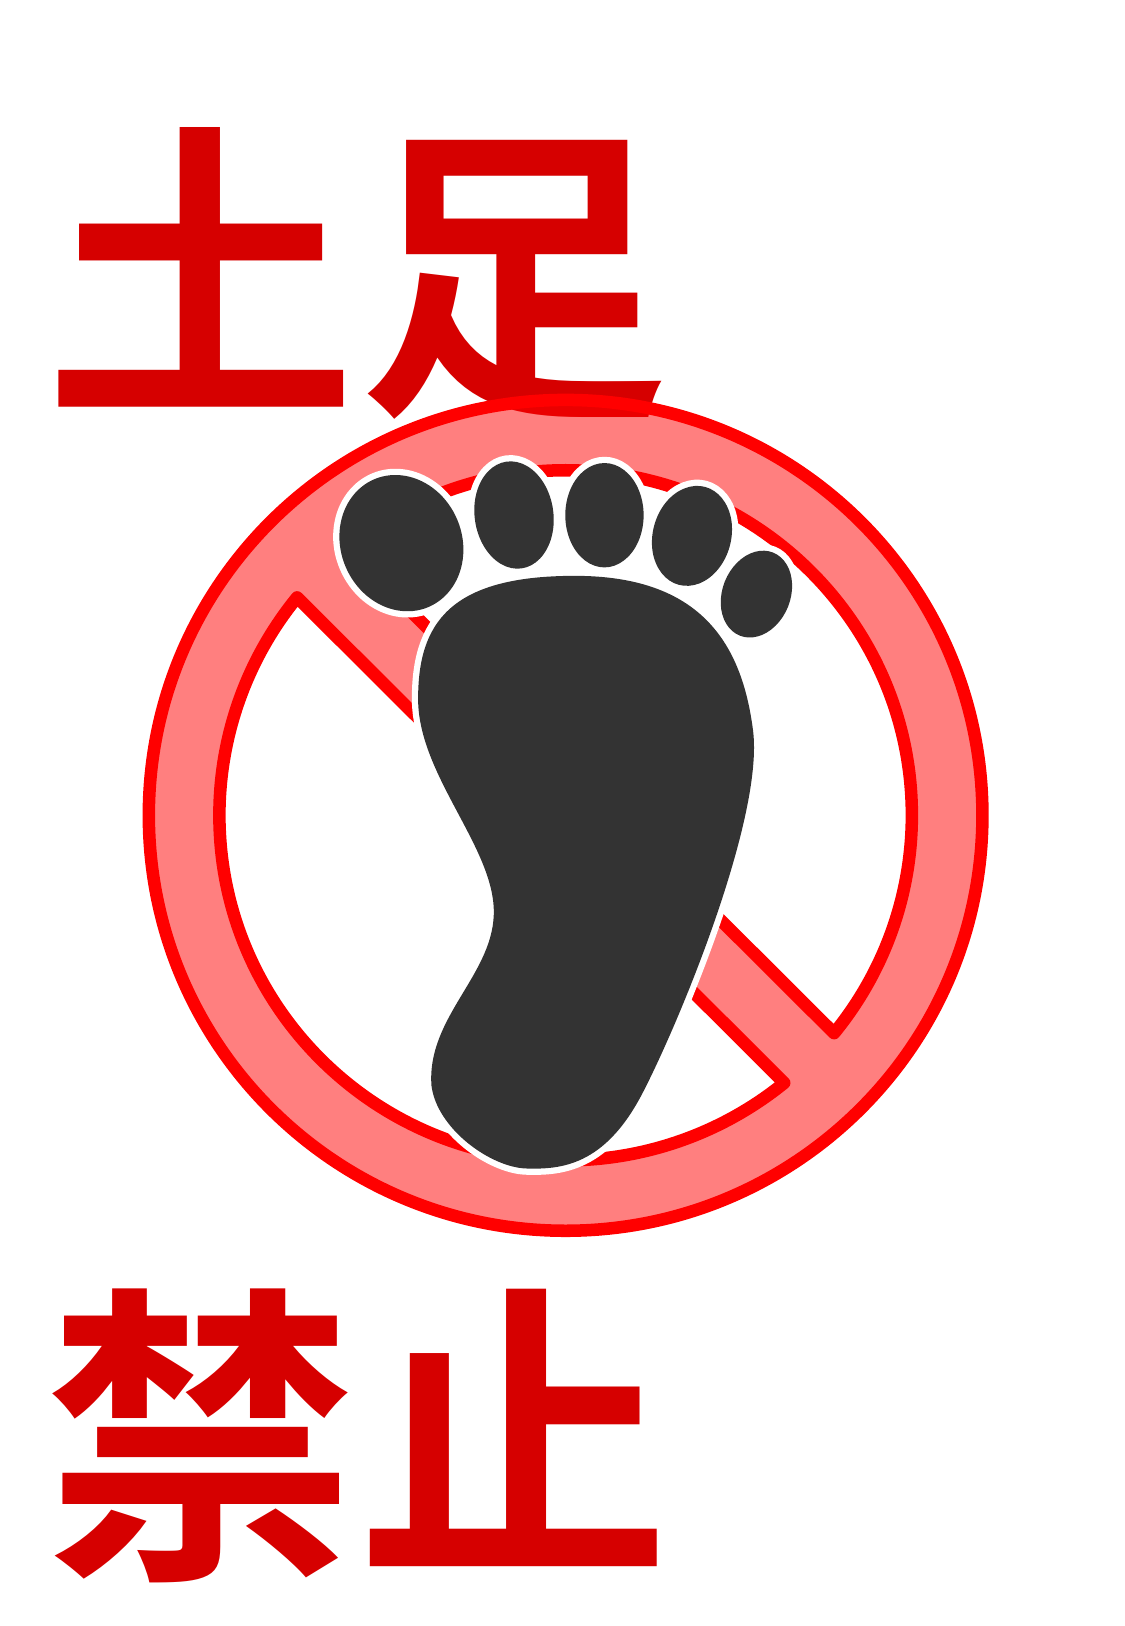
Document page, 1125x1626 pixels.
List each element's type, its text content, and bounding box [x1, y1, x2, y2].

text_box 禁止 [29, 1234, 1087, 1625]
text_box 土足 [29, 72, 1087, 462]
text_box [148, 399, 983, 1231]
